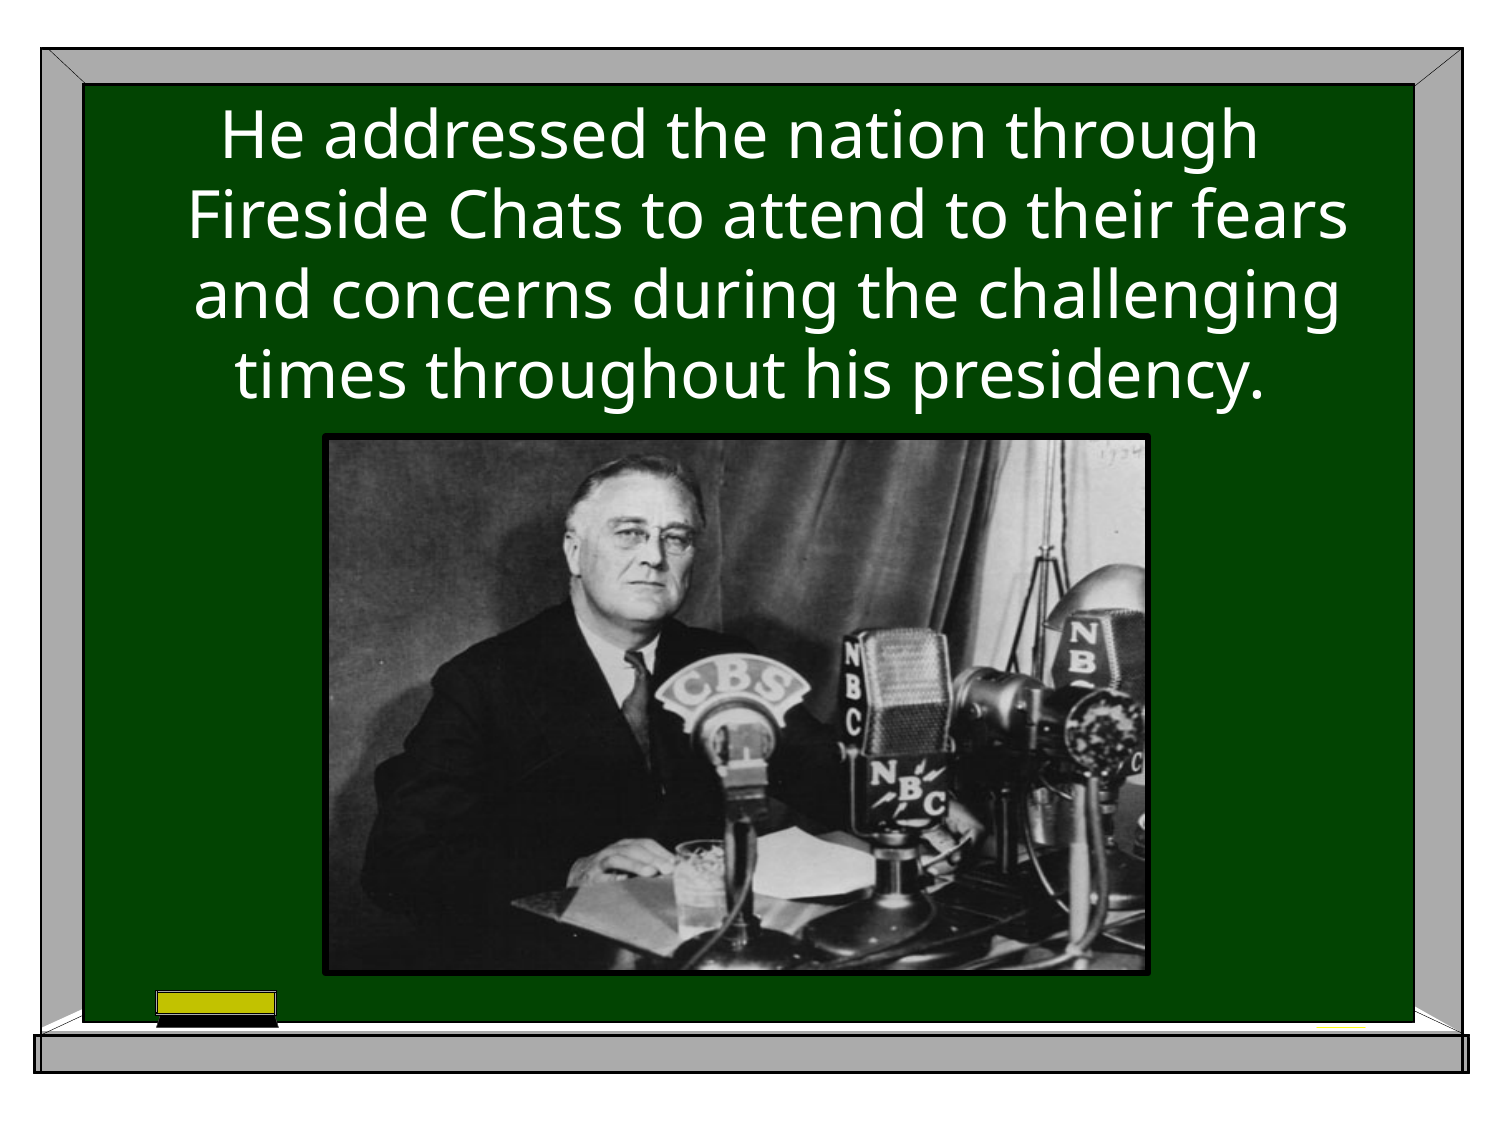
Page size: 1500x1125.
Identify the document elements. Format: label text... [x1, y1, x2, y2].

picture [328, 439, 1146, 971]
list He addressed the nation through Fireside Chats to attend to their fears and concerns during the challenging times throughout his presidency. [77, 83, 1404, 1001]
